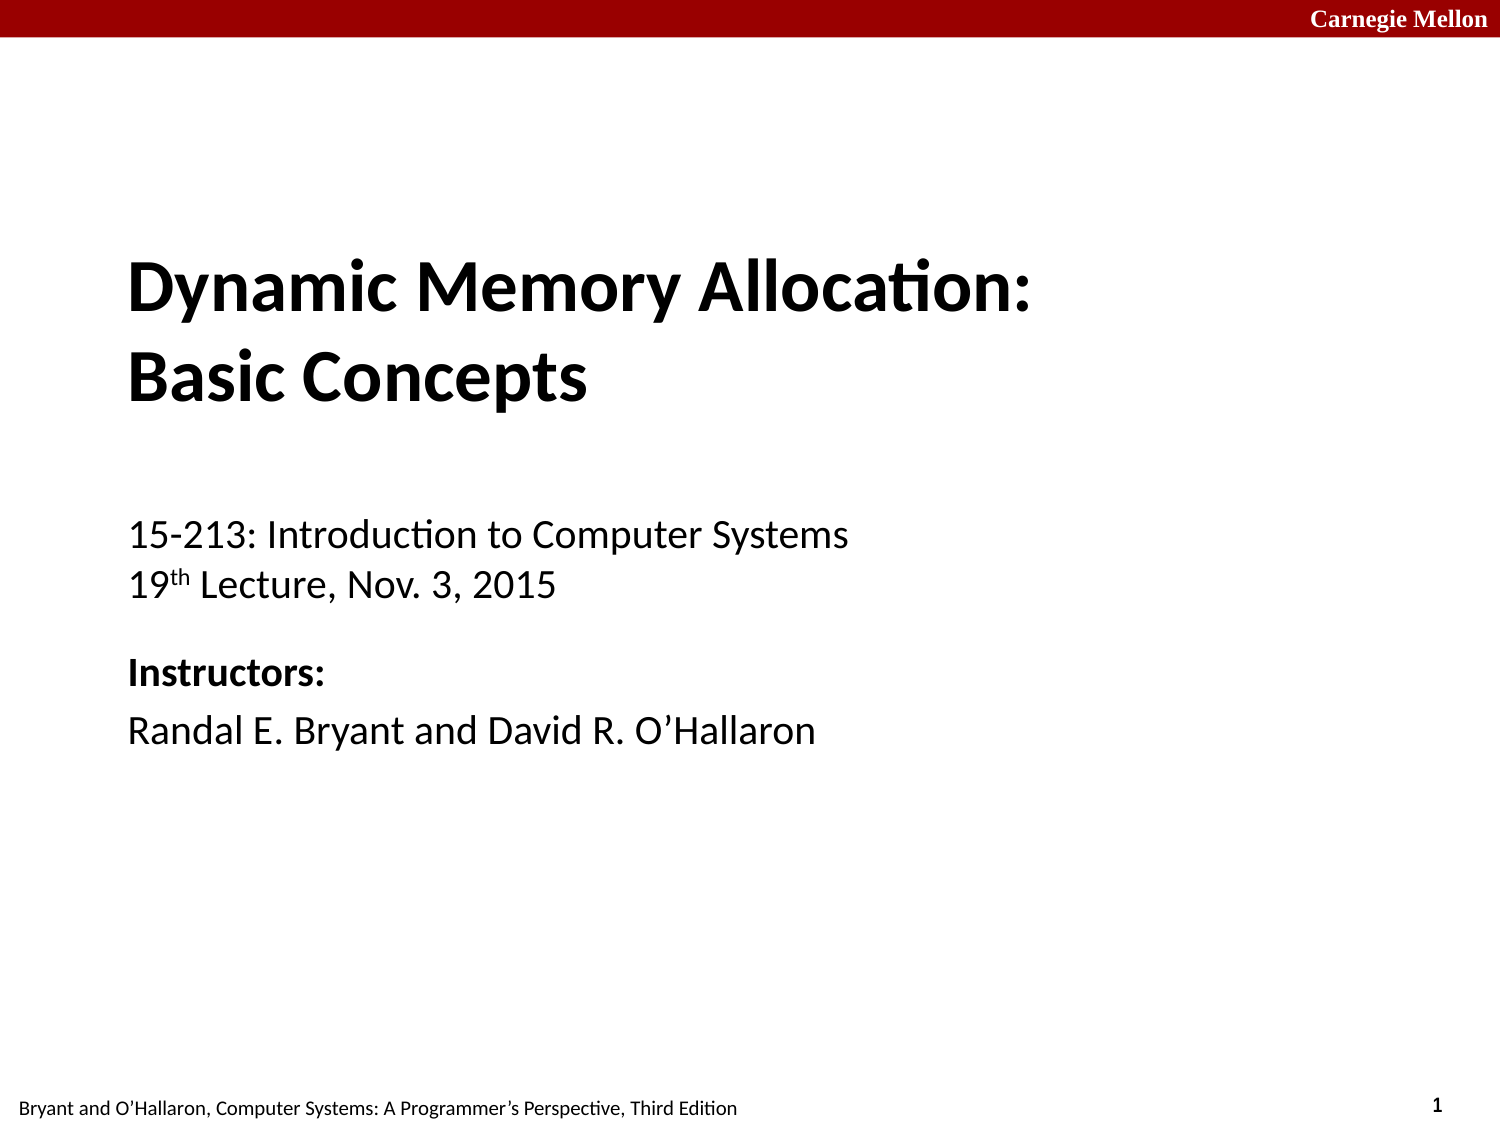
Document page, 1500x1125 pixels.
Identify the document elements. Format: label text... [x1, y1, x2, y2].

subtitle Instructors: Randal E. Bryant and David R. O’Hallaron [112, 637, 1373, 926]
title Dynamic Memory Allocation: Basic Concepts 15-213: Introduction to Computer Systems 19th Lecture, Nov. 3, 2015 [112, 279, 1388, 563]
